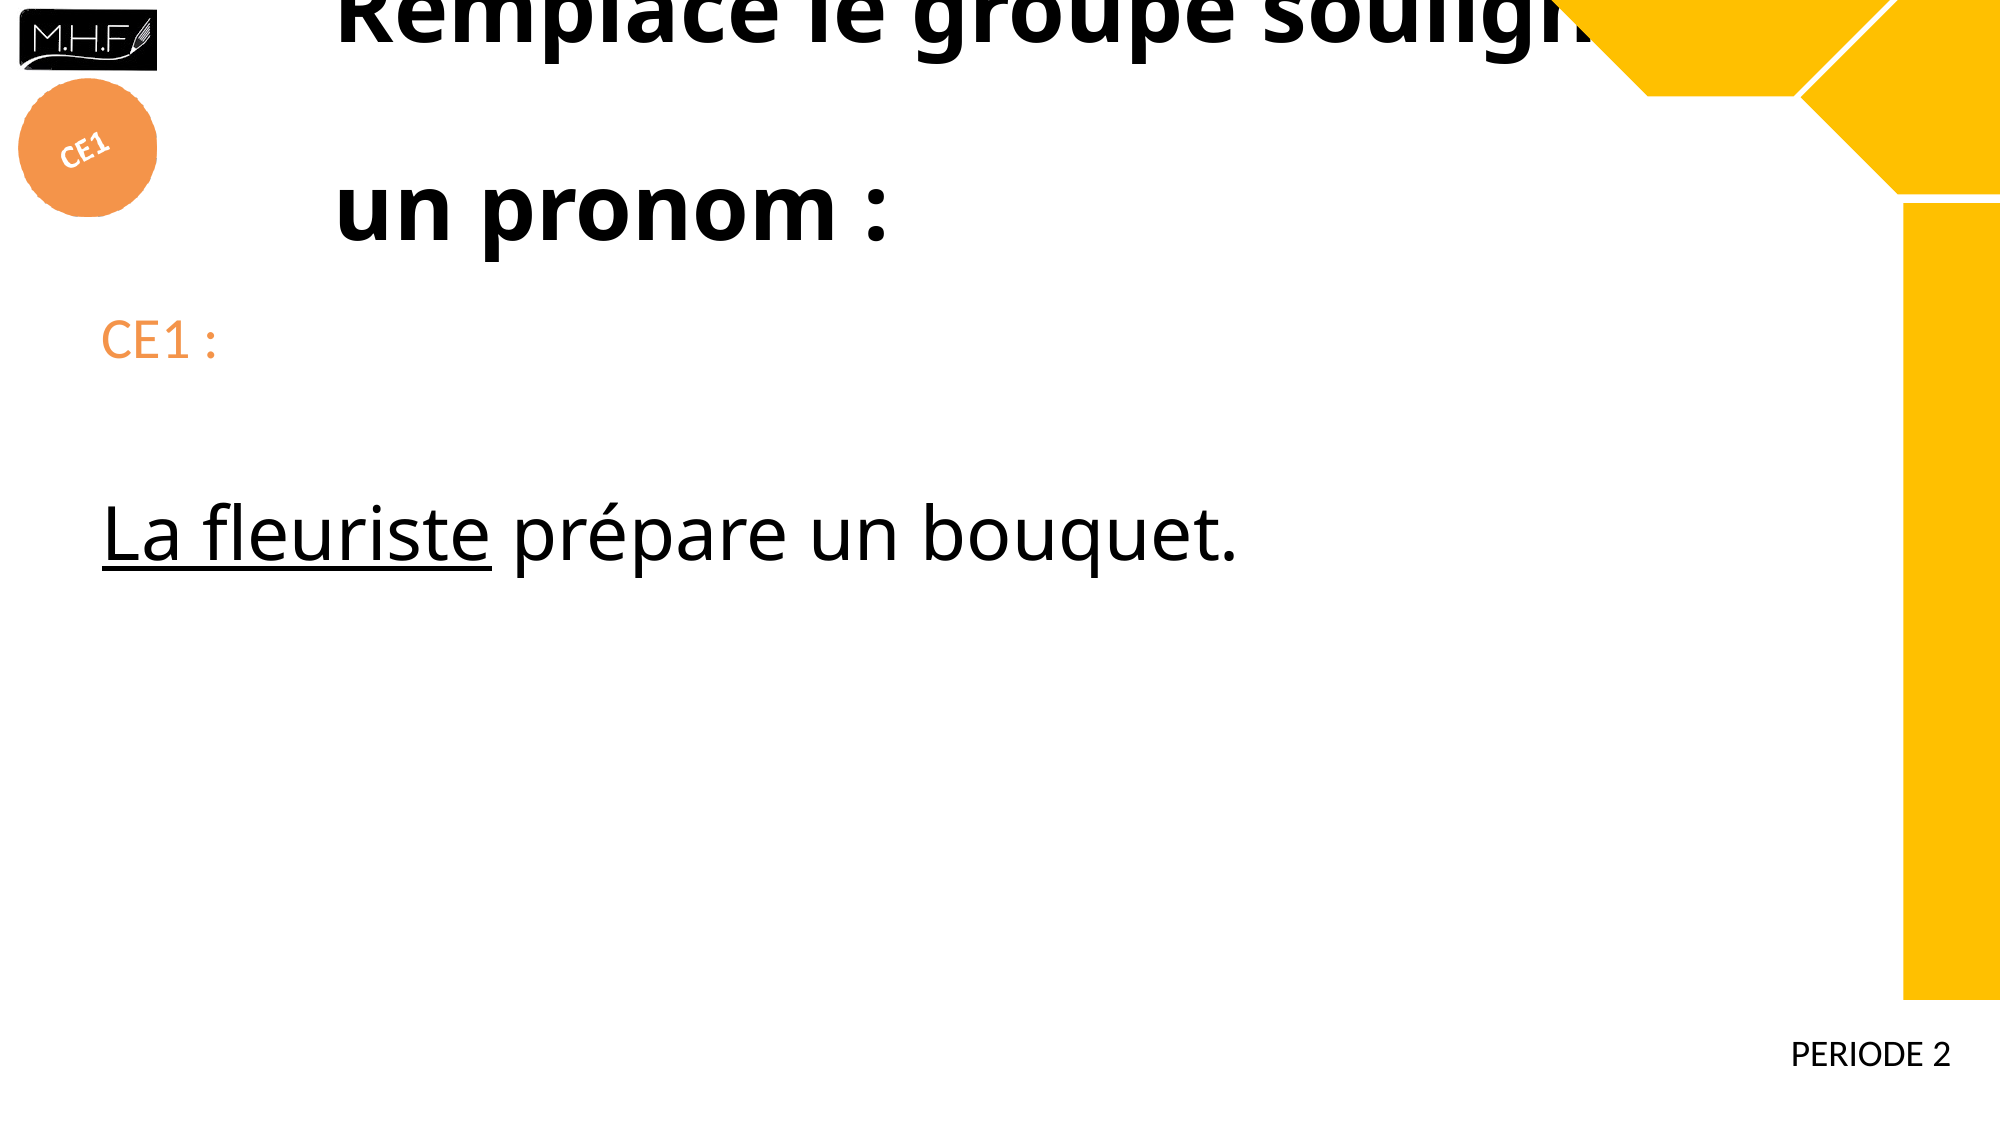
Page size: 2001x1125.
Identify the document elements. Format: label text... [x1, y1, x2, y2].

text_box [1902, 202, 2000, 1001]
list CE1 : La fleuriste prépare un bouquet. [86, 300, 1446, 1015]
picture [16, 7, 157, 74]
title Remplace le groupe souligné par un pronom : [318, 3, 1865, 221]
picture [18, 78, 157, 218]
text_box [1549, 0, 1892, 98]
text_box [1799, 0, 2000, 196]
text_box PERIODE 2 [1362, 1021, 1967, 1125]
